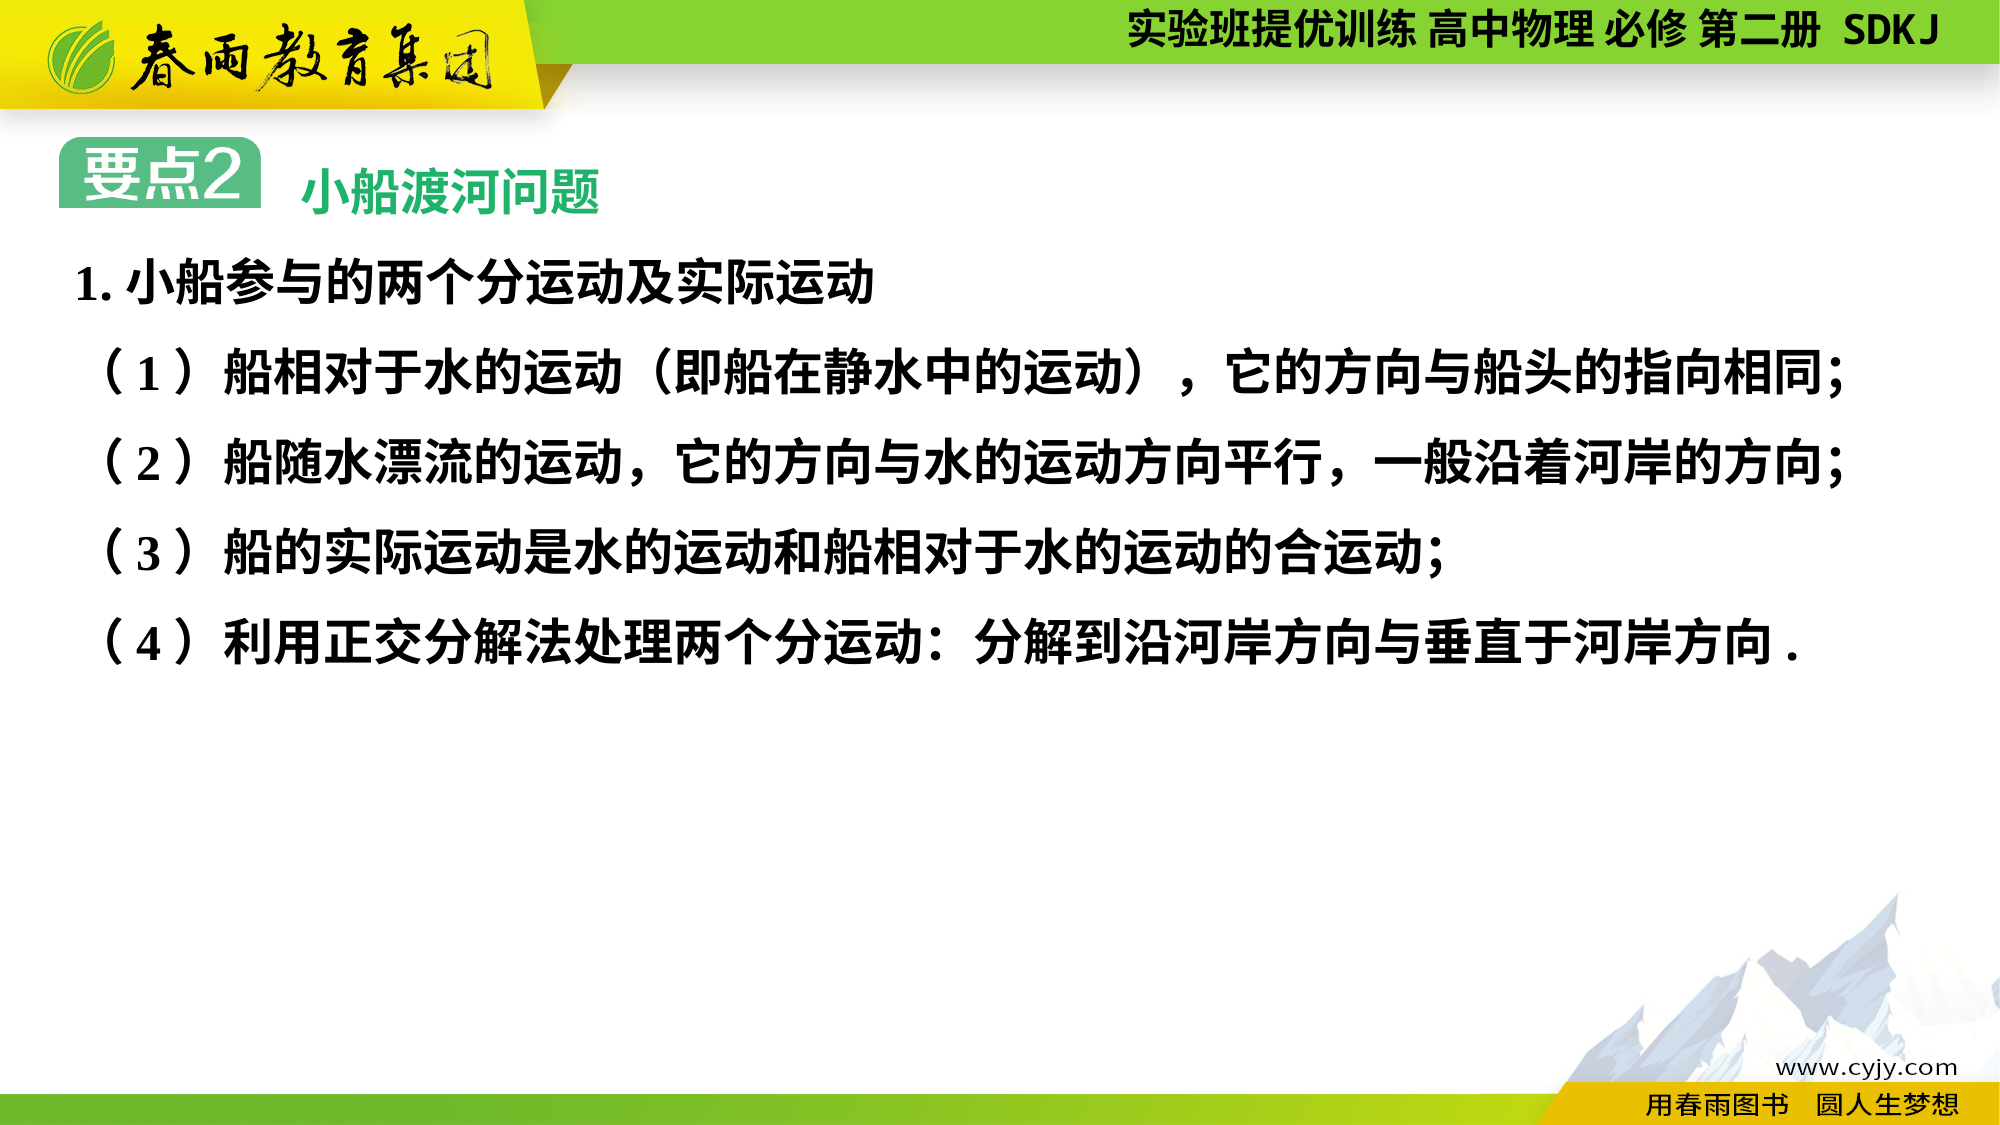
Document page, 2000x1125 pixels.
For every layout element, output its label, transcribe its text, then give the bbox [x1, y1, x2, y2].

list 小船渡河问题 1.小船参与的两个分运动及实际运动 （1）船相对于水的运动（即船在静水中的运动），它的方向与船头的指向相同； （2）船随水漂流的运动，它的方向与水的运动方向平行，一般沿着河岸的方向； （3）船的实际运动是水的运动和船相对于水的运动的合运动； （4）利用正交分解法处理两个分运动：分解到沿河岸方向与垂直于河岸方向. [59, 122, 1944, 672]
picture [0, 0, 2000, 1125]
